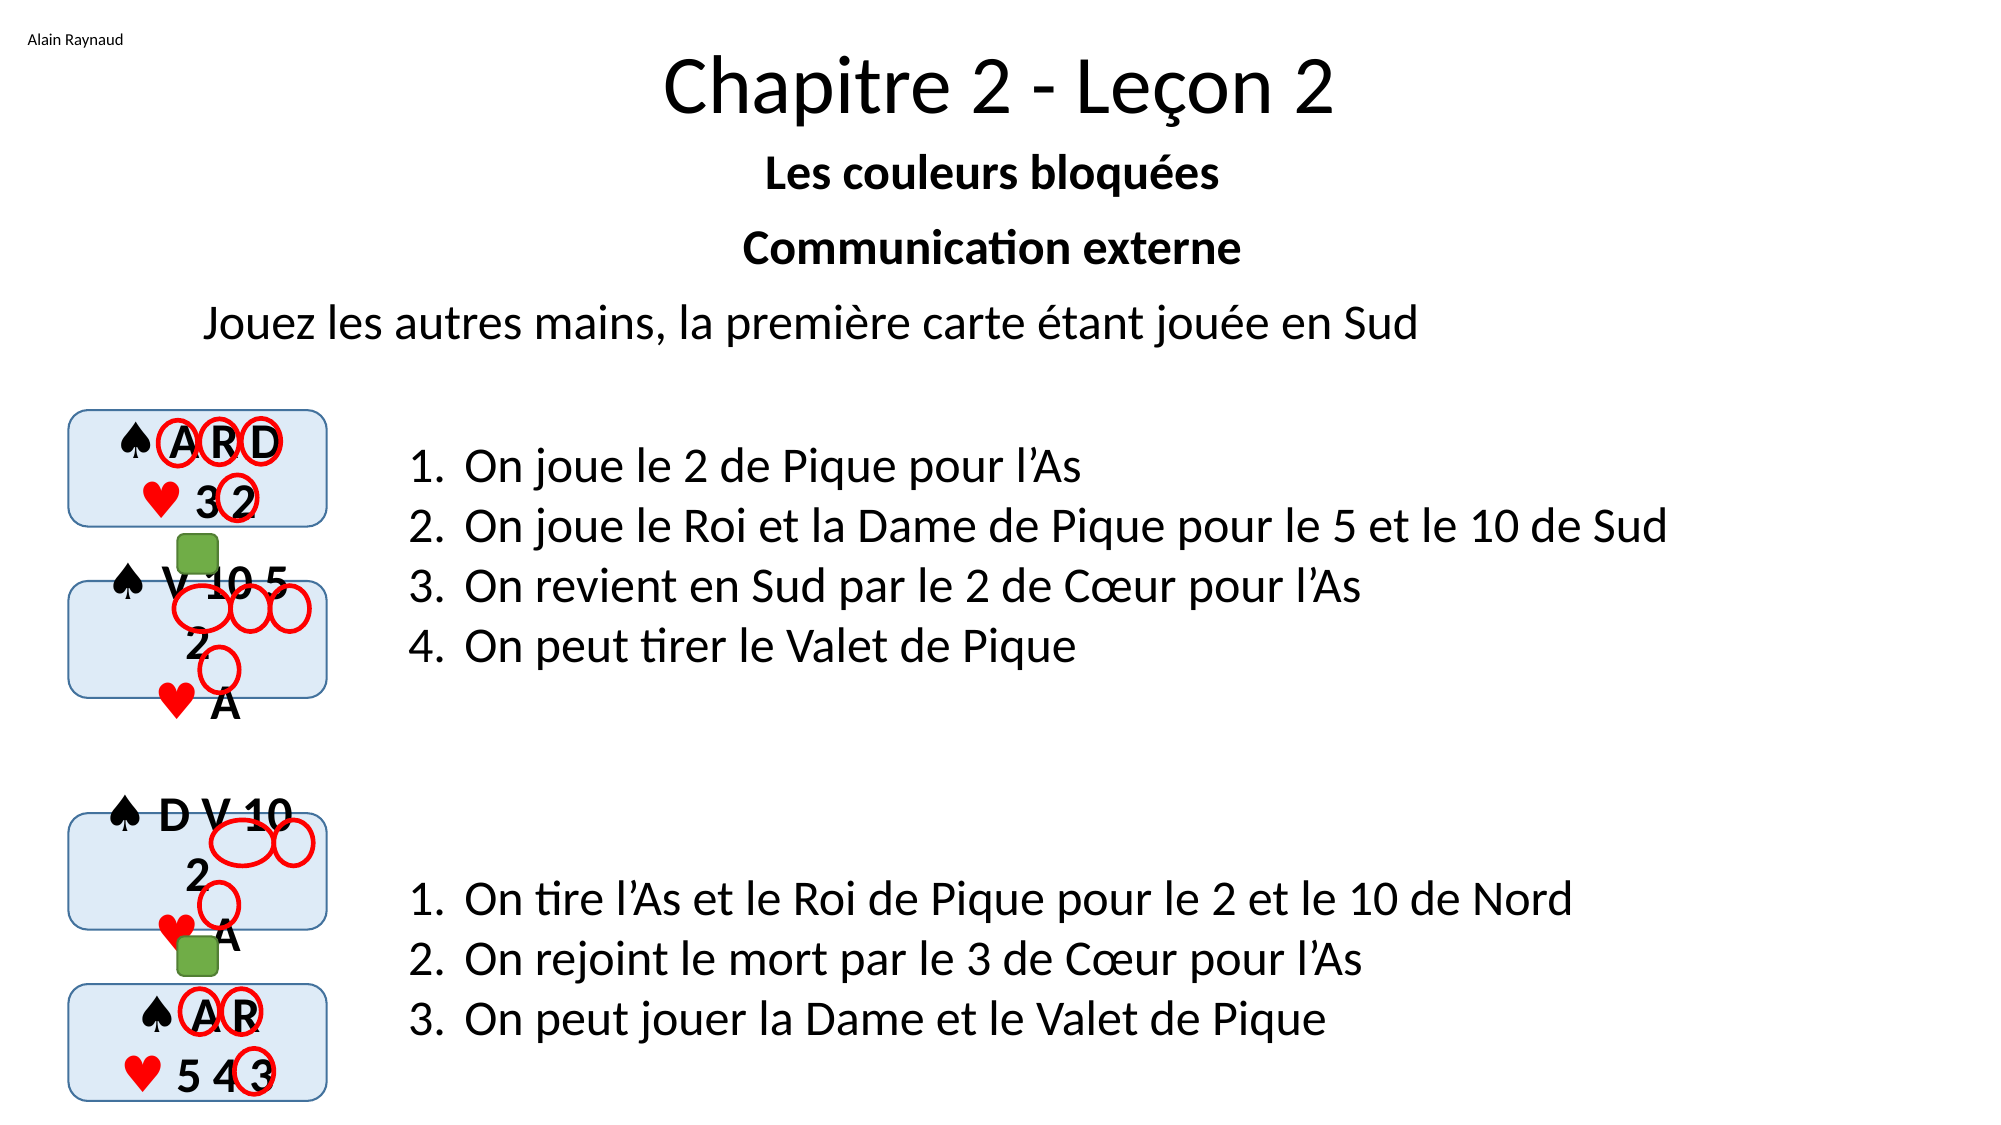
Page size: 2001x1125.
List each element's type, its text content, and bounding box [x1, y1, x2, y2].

text_box On joue le 2 de Pique pour l’As On joue le Roi et la Dame de Pique pour le 5 et le 10 de Sud On revient en Sud par le 2 de Cœur pour l’As On peut tirer le Valet de Pique [393, 425, 1805, 680]
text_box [68, 813, 327, 1101]
title Chapitre 2 - Leçon 2 [249, 38, 1750, 139]
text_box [68, 410, 327, 698]
subtitle Les couleurs bloquées Communication externe Jouez les autres mains, la première carte étant jouée en Sud [37, 139, 1948, 1088]
text_box Alain Raynaud [12, 21, 147, 57]
text_box On tire l’As et le Roi de Pique pour le 2 et le 10 de Nord On rejoint le mort par le 3 de Cœur pour l’As On peut jouer la Dame et le Valet de Pique [393, 857, 1805, 1053]
